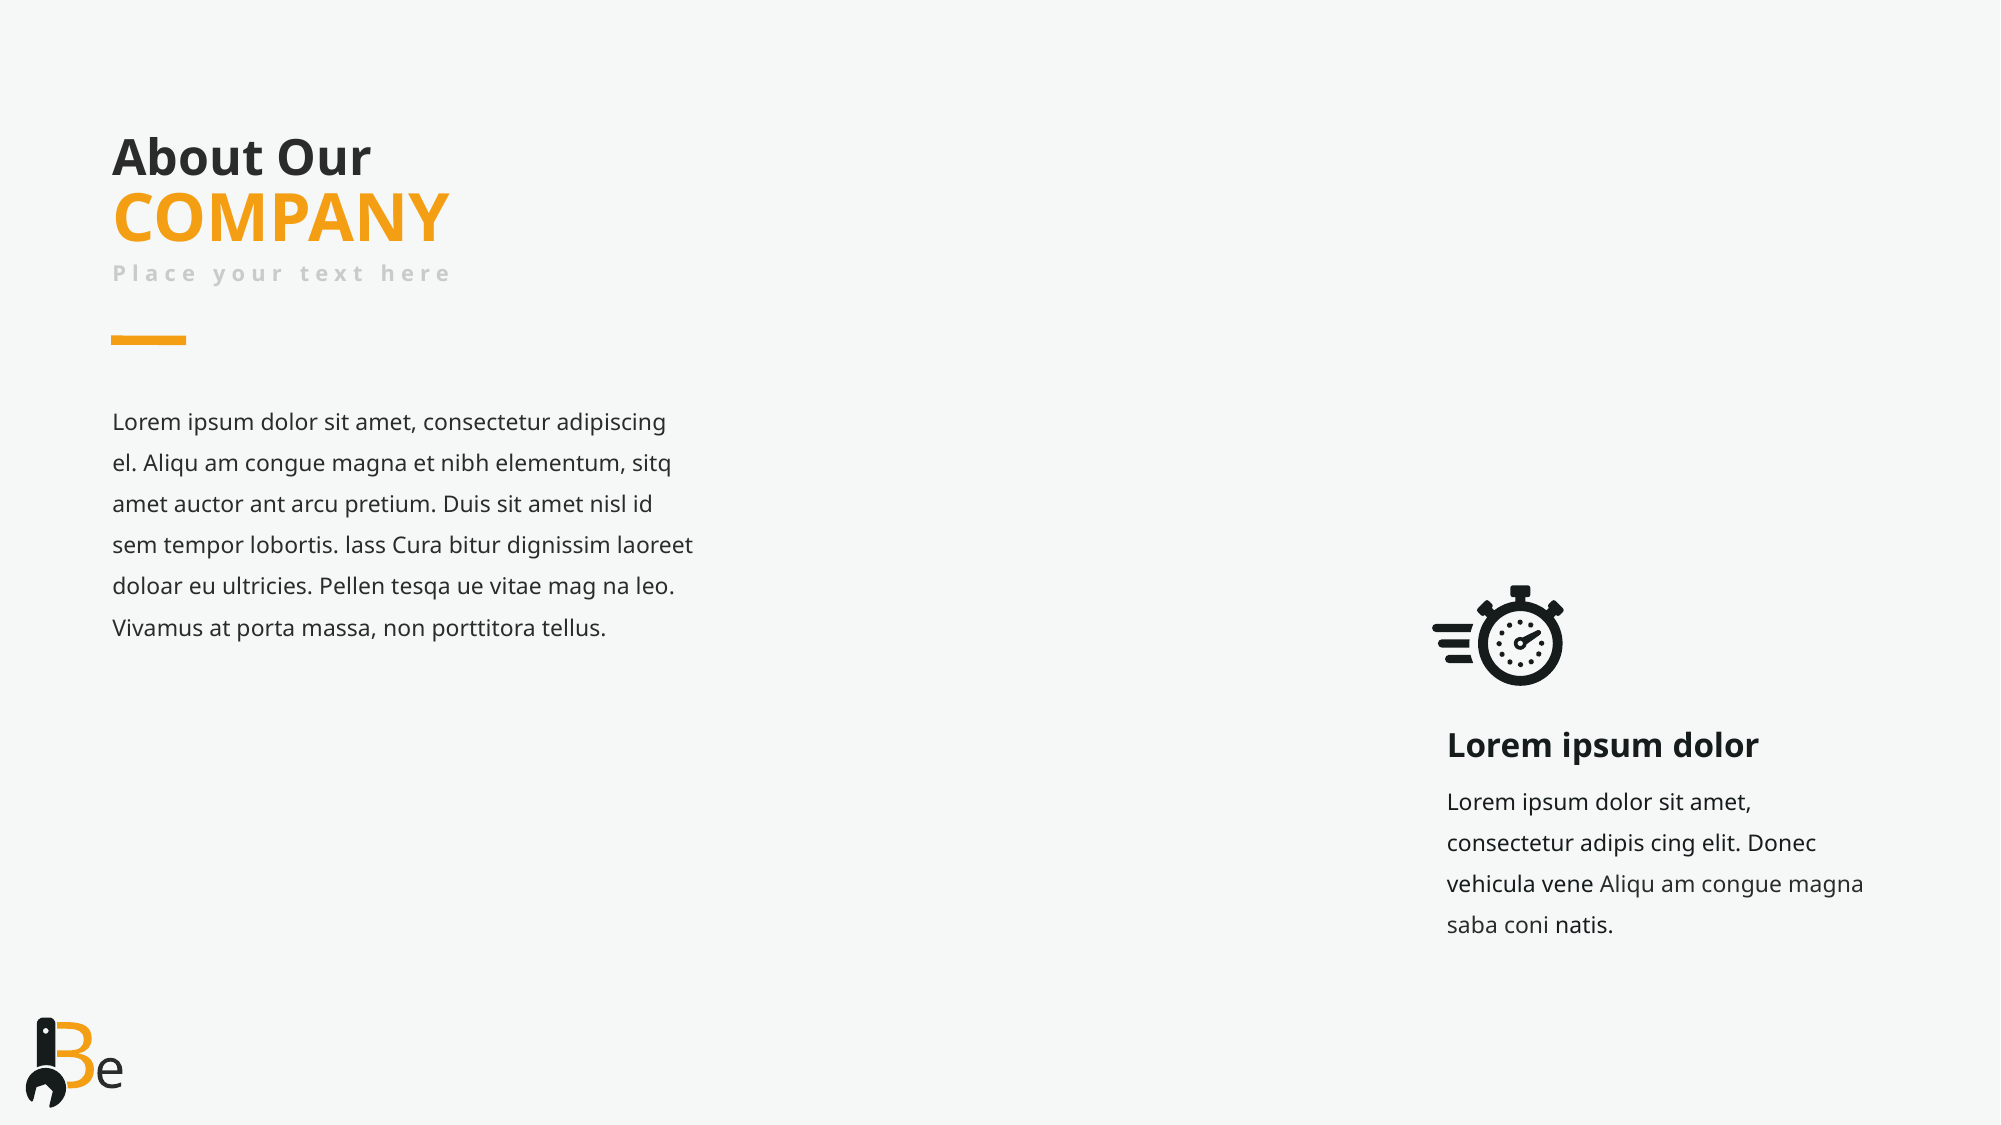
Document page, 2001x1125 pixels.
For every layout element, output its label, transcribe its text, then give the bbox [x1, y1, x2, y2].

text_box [9, 1022, 123, 1101]
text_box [97, 117, 543, 341]
picture [345, 0, 1794, 1125]
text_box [1494, 585, 1900, 907]
text_box Lorem ipsum dolor sit amet, consectetur adipiscing el. Aliqu am congue magna et nibh elementum, sitq amet auctor ant arcu pretium. Duis sit amet nisl id sem tempor lobortis. lass Cura bitur dignissim laoreet doloar eu ultricies. Pellen tesqa ue vitae mag na leo. Vivamus at porta massa, non porttitora tellus. [97, 386, 645, 649]
